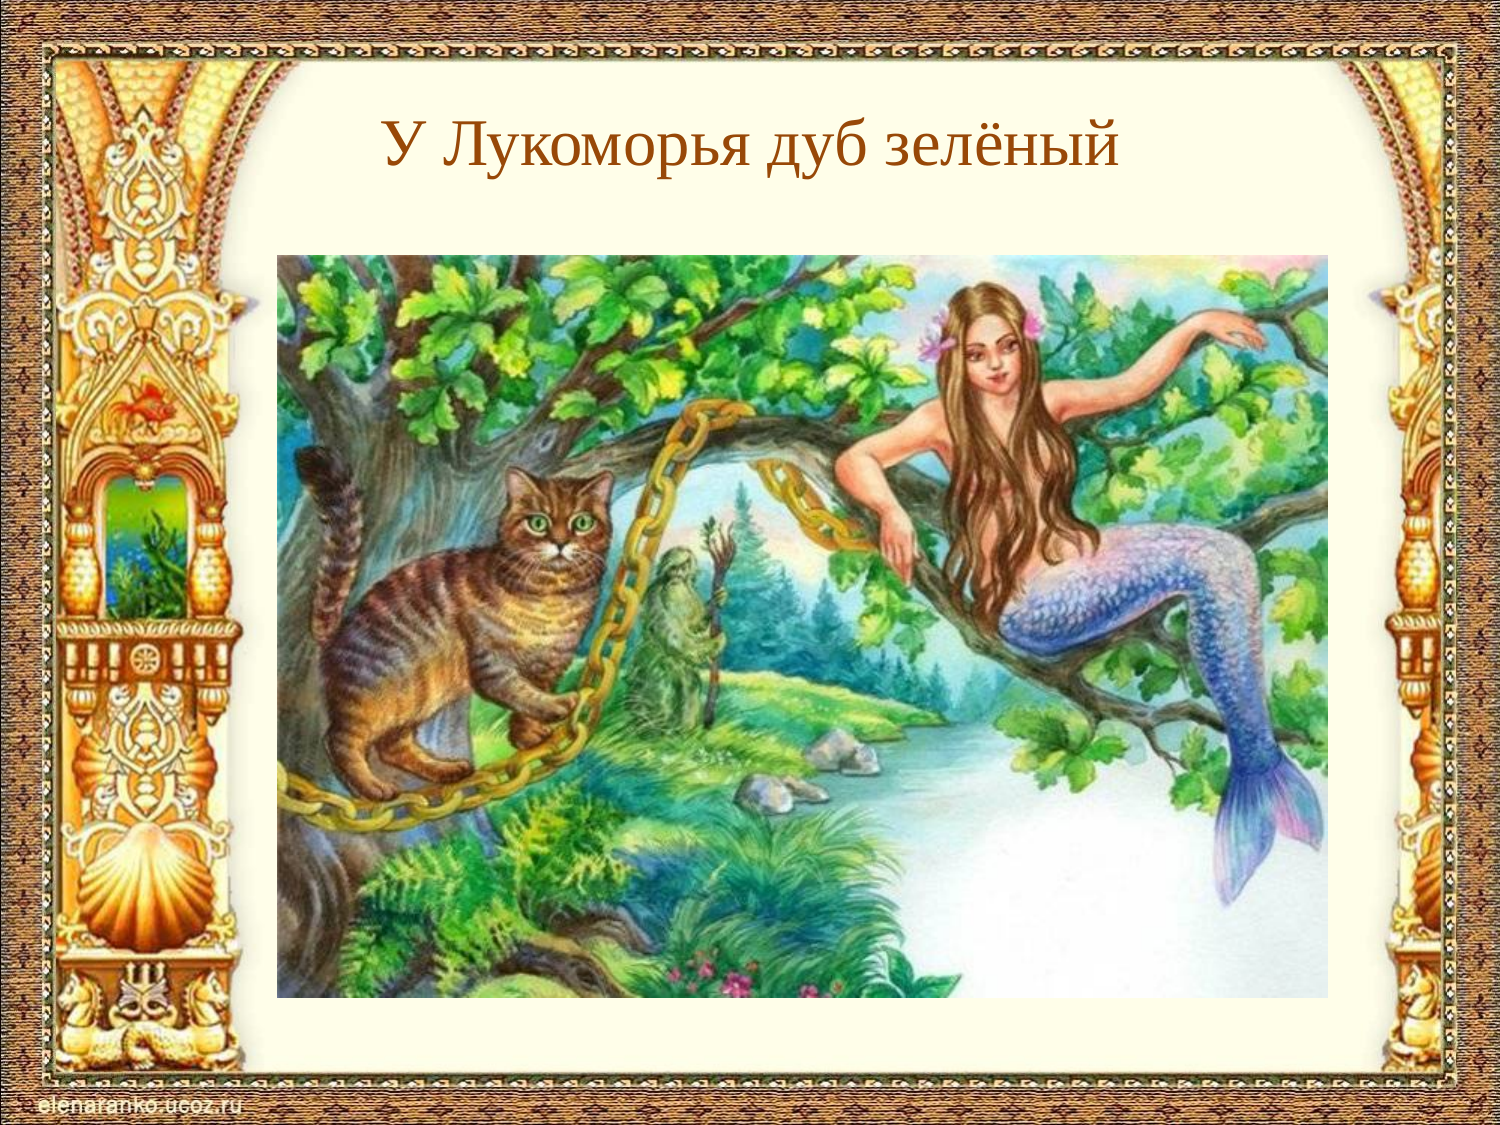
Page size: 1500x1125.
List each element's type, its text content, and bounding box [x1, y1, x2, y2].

picture [0, 0, 1500, 1125]
title У Лукоморья дуб зелёный [75, 45, 1425, 233]
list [277, 255, 1328, 998]
